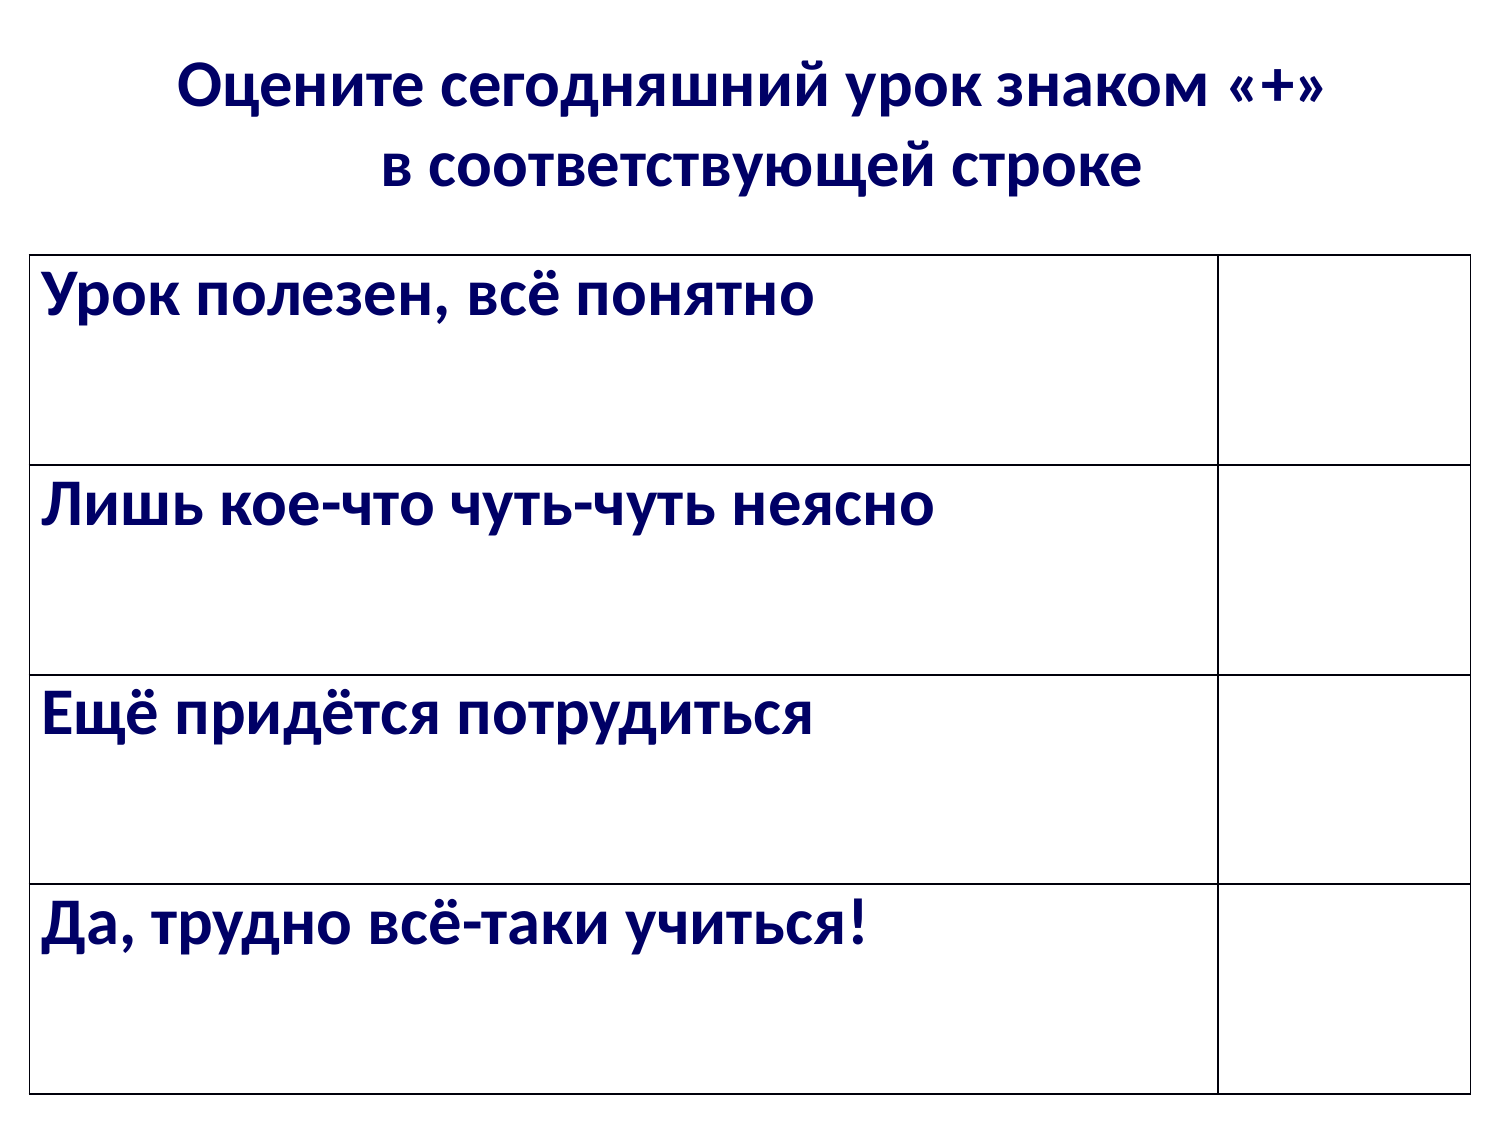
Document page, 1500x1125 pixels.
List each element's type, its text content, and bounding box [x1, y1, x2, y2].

table_cell Ещё придётся потрудиться [30, 676, 1217, 883]
title Оцените сегодняшний урок знаком «+» в соответствующей строке [64, 30, 1459, 234]
table_header Урок полезен, всё понятно [30, 256, 1217, 464]
table_cell Да, трудно всё-таки учиться! [30, 885, 1217, 1093]
table_cell Лишь кое-что чуть-чуть неясно [30, 466, 1217, 674]
table_header [1219, 256, 1470, 464]
table_cell [1219, 676, 1470, 883]
table_cell [1219, 466, 1470, 674]
table_cell [1219, 885, 1470, 1093]
